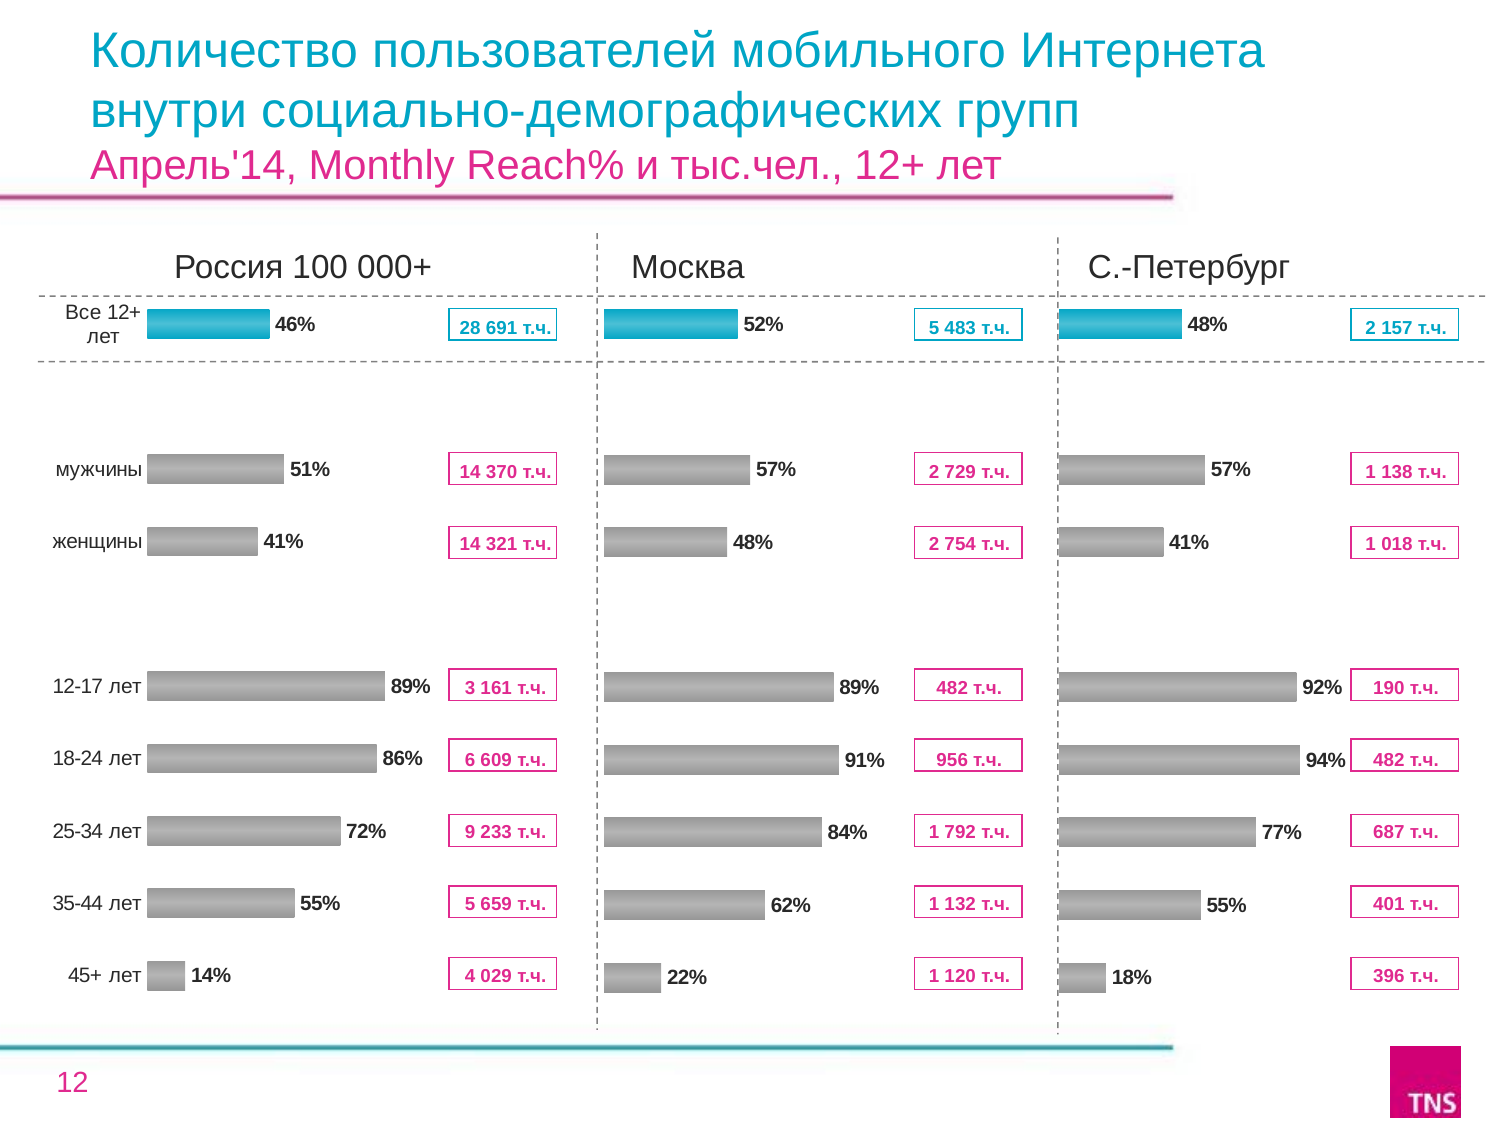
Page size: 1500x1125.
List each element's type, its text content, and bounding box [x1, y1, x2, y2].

picture [0, 0, 1500, 1125]
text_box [914, 307, 1023, 990]
title Количество пользователей мобильного Интернета внутри социально-демографических групп Апрель'14, Monthly Reach% и тыс.чел., 12+ лет [74, 18, 1460, 187]
slide_number 12 [40, 1055, 392, 1125]
text_box Россия 100 000+ [159, 237, 479, 286]
text_box Москва [616, 237, 936, 286]
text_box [1350, 307, 1459, 990]
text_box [448, 307, 557, 990]
text_box С.-Петербург [1073, 237, 1392, 286]
chart [37, 287, 1463, 1015]
